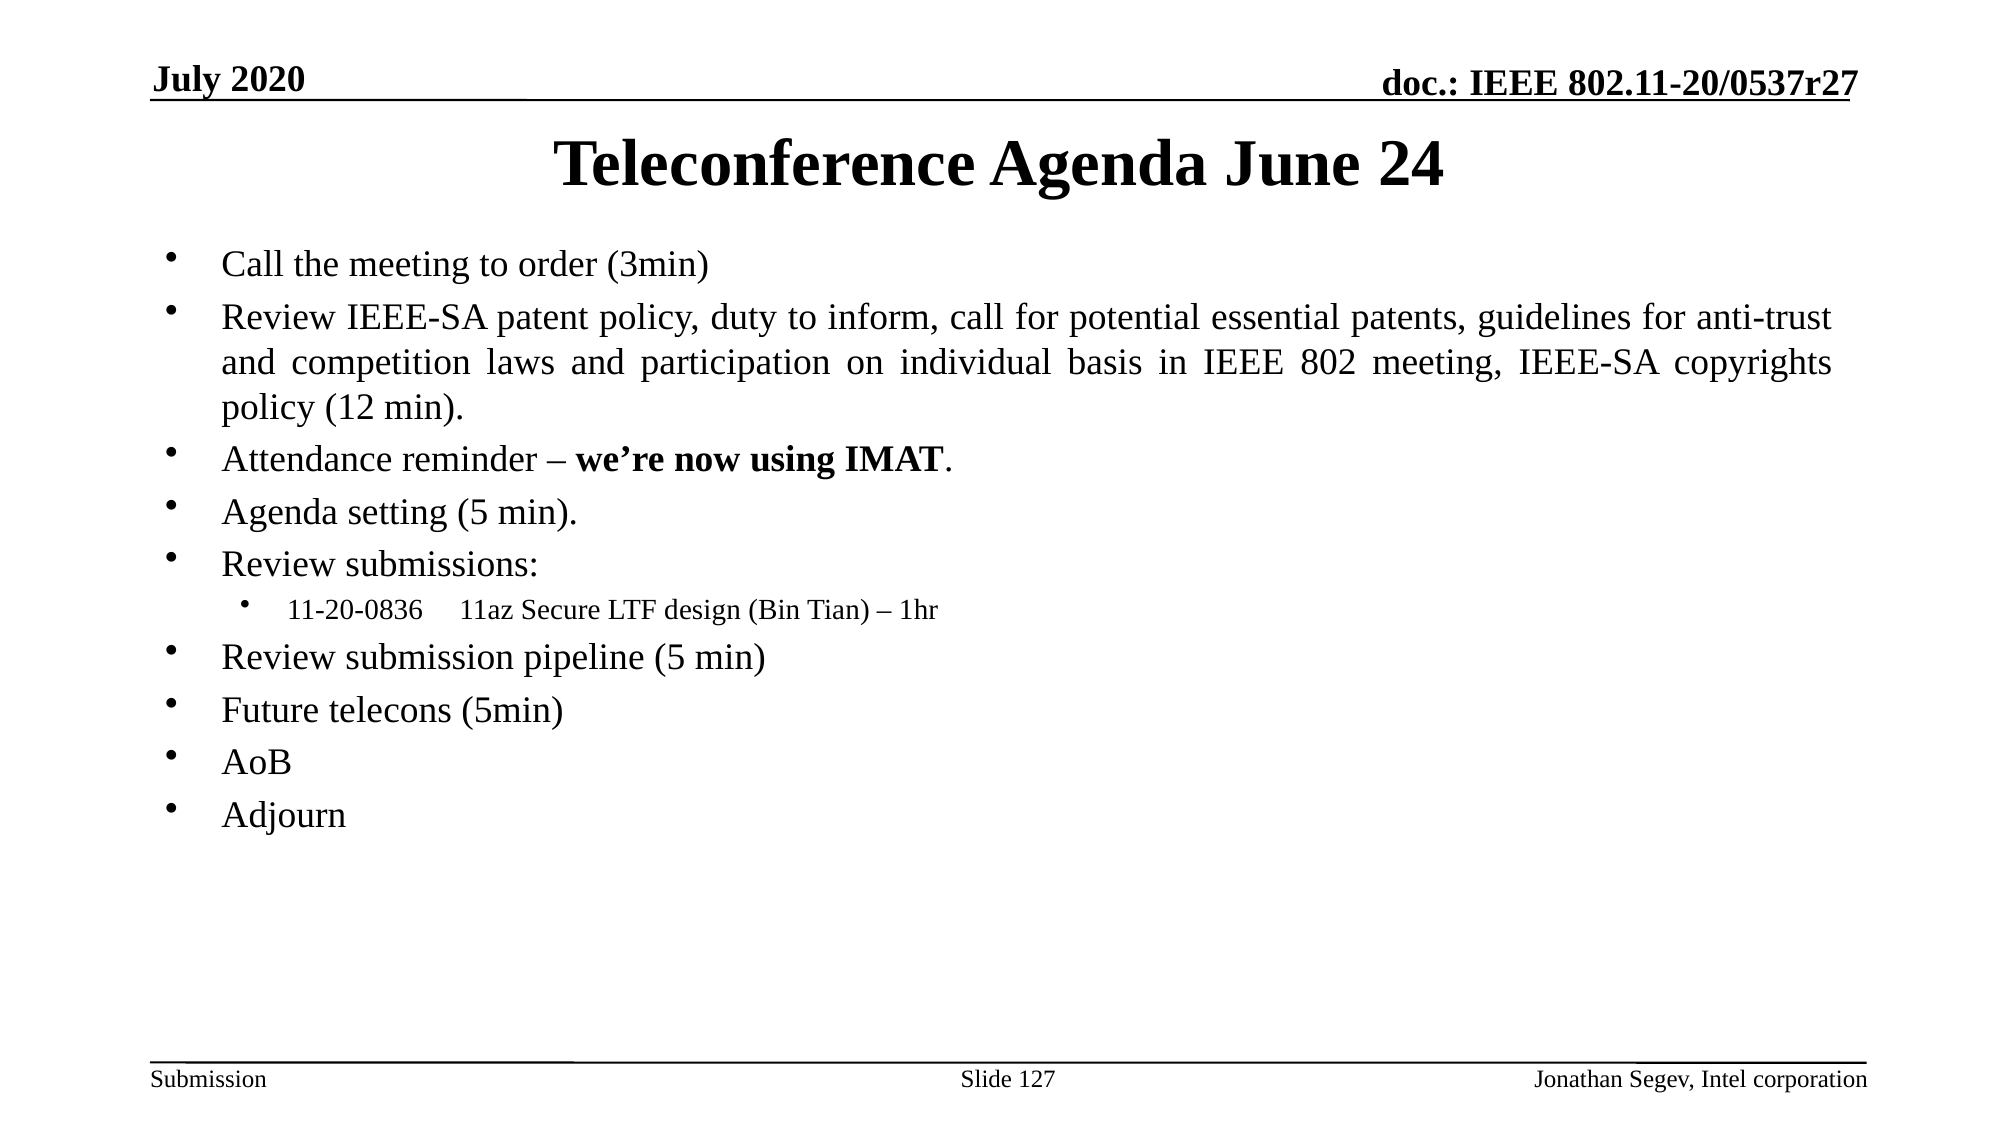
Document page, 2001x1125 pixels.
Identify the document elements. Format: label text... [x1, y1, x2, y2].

footer Jonathan Segev, Intel corporation [1171, 1061, 1869, 1093]
title Teleconference Agenda June 24 [149, 112, 1850, 205]
list Call the meeting to order (3min) Review IEEE-SA patent policy, duty to inform, call for potential essential patents, guidelines for anti-trust and competition laws and participation on individual basis in IEEE 802 meeting, IEEE-SA copyrights policy (12 min). Attendance reminder – we’re now using IMAT. Agenda setting (5 min). Review submissions: 11-20-0836 11az Secure LTF design (Bin Tian) – 1hr Review submission pipeline (5 min) Future telecons (5min) AoB Adjourn [149, 231, 1850, 1000]
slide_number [152, 54, 563, 100]
slide_number Slide 127 [950, 1061, 1067, 1123]
